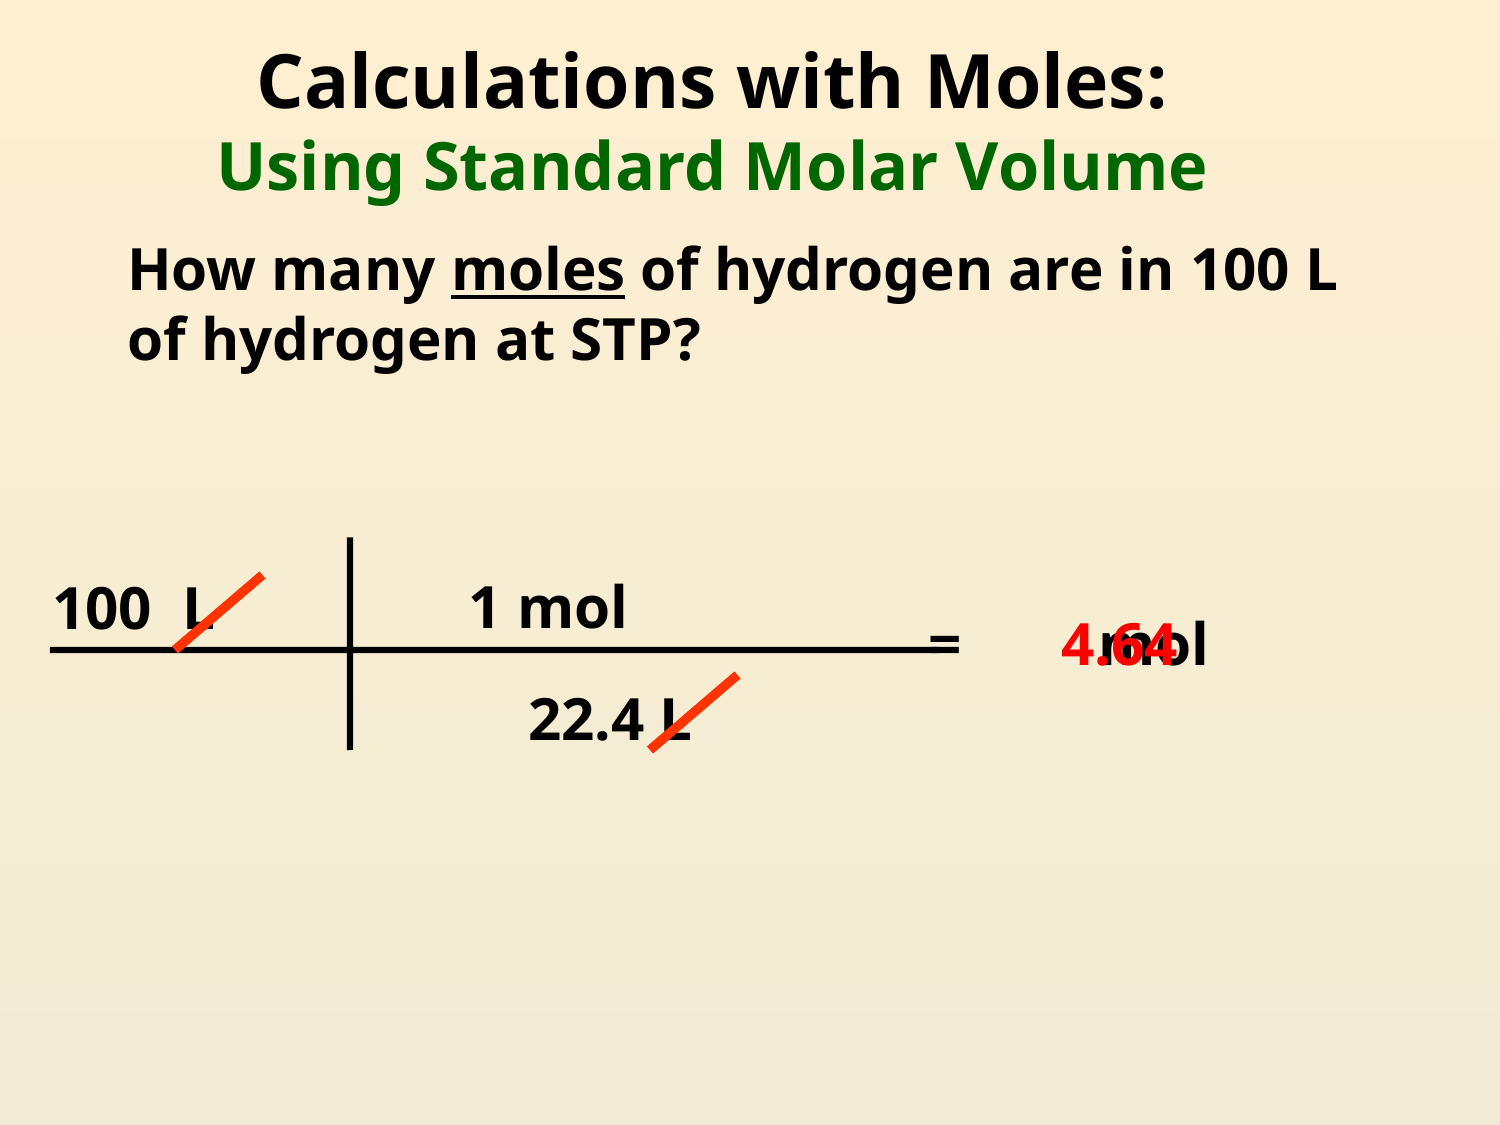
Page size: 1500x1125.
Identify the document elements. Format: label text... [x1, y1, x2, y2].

text_box How many moles of hydrogen are in 100 L of hydrogen at STP? [112, 224, 1400, 380]
text_box 4.64 [1046, 600, 1193, 685]
title Calculations with Moles: Using Standard Molar Volume [74, 24, 1351, 213]
text_box = mol [887, 600, 1046, 685]
text_box = mol [1193, 600, 1500, 685]
text_box 22.4 L [513, 675, 708, 760]
text_box 100 L [37, 564, 338, 649]
text_box 1 mol [362, 562, 938, 648]
